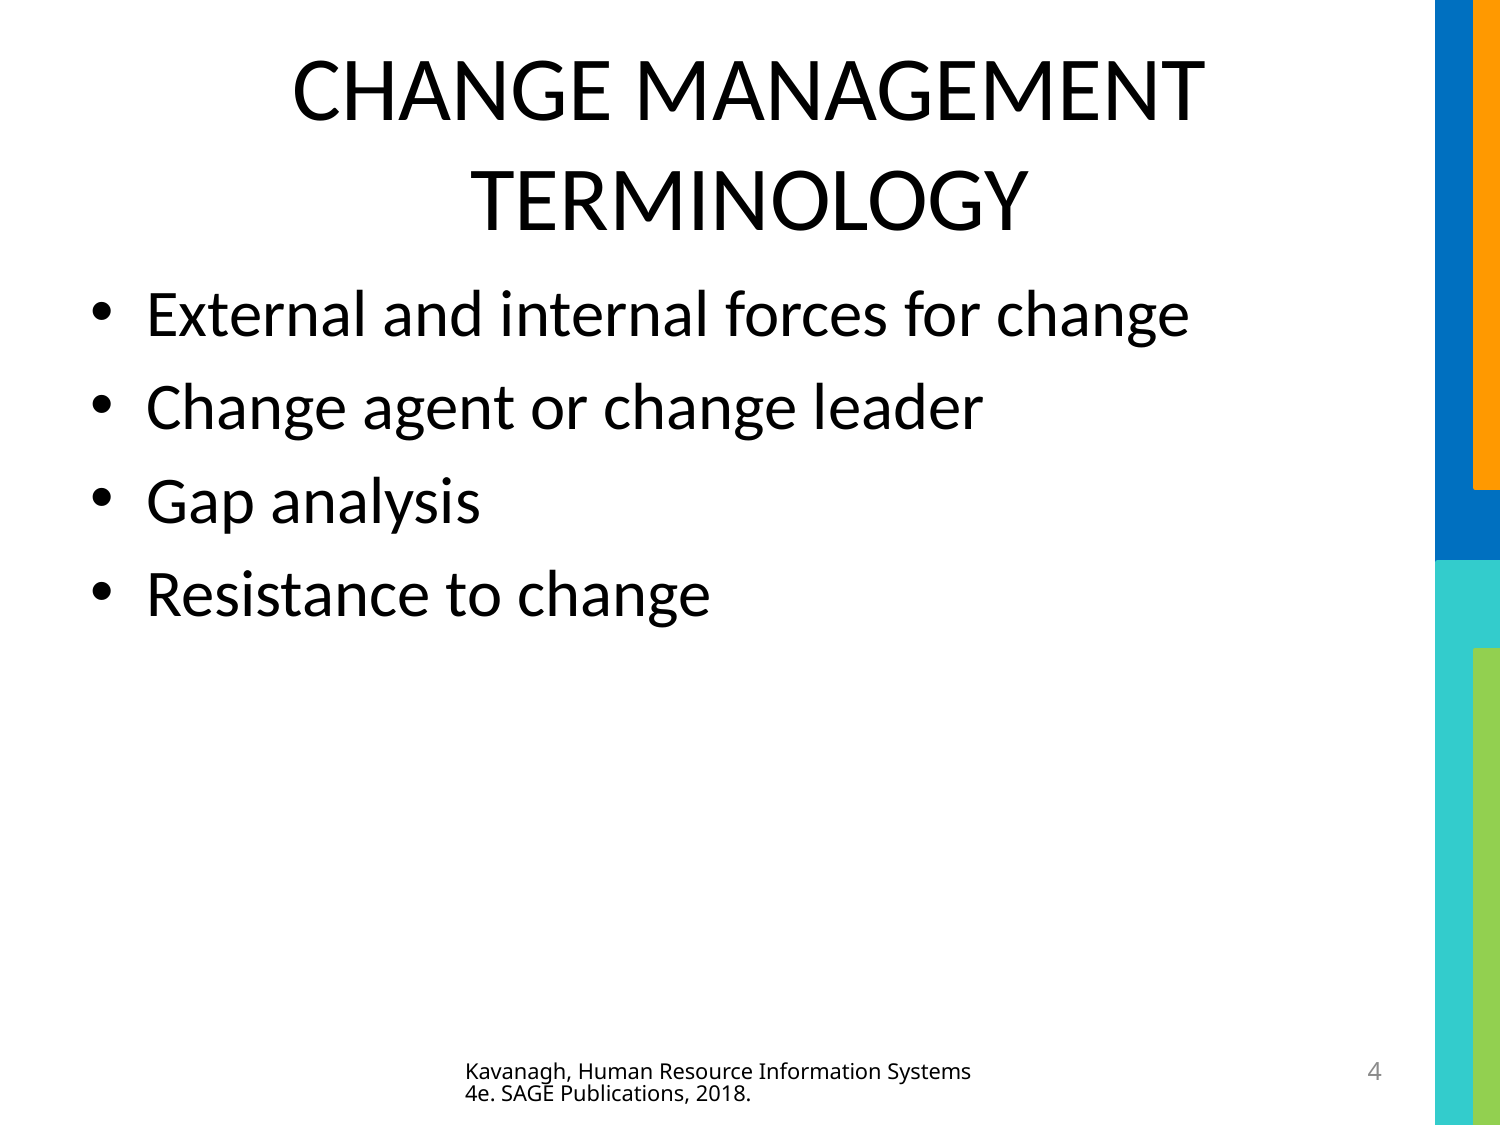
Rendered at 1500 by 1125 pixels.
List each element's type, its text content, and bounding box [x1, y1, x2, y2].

list External and internal forces for change Change agent or change leader Gap analysis Resistance to change [75, 262, 1425, 1005]
title CHANGE MANAGEMENT TERMINOLOGY [75, 45, 1425, 233]
footer Kavanagh, Human Resource Information Systems 4e. SAGE Publications, 2018. [450, 1042, 1004, 1103]
slide_number 4 [1059, 1042, 1397, 1103]
